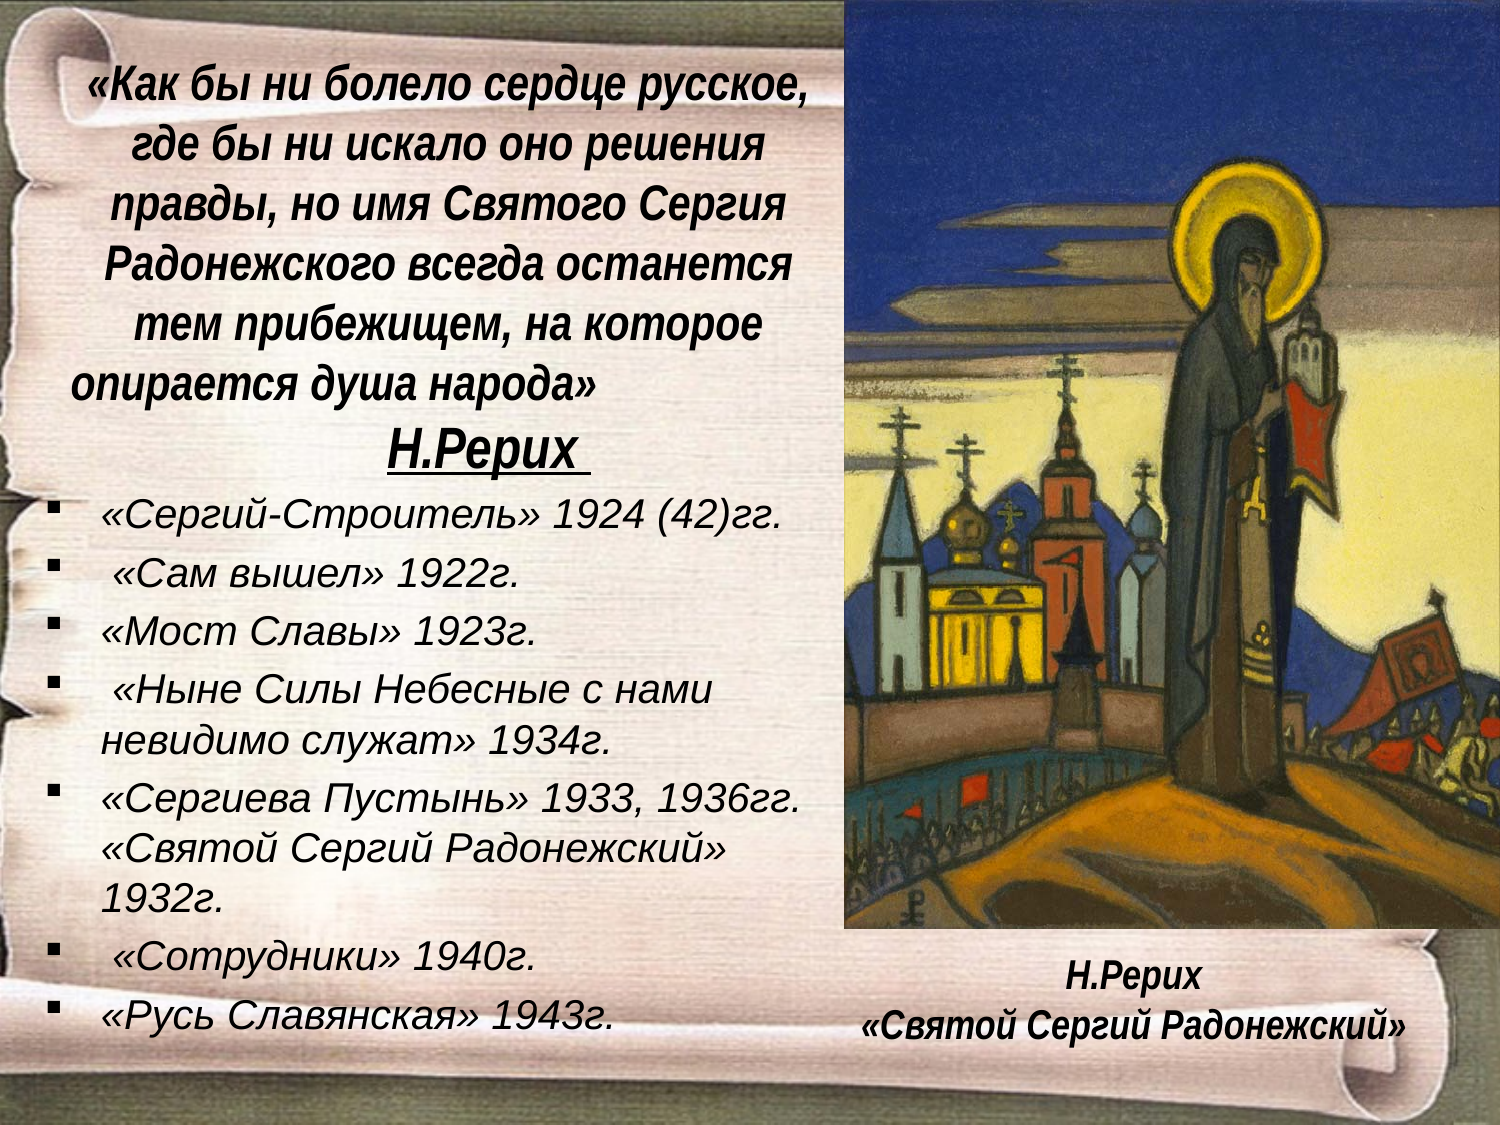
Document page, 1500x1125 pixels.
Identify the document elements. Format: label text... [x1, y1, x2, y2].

text_box «Как бы ни болело сердце русское, где бы ни искало оно решения правды, но имя Святого Сергия Радонежского всегда останется тем прибежищем, на которое опирается душа народа» Н.Рерих [53, 42, 839, 488]
list «Сергий-Строитель» 1924 (42)гг. «Сам вышел» 1922г. «Мост Славы» 1923г. «Ныне Силы Небесные с нами невидимо служат» 1934г. «Сергиева Пустынь» 1933, 1936гг. «Святой Сергий Радонежский» 1932г. «Сотрудники» 1940г. «Русь Славянская» 1943г. [29, 479, 822, 870]
picture [0, 0, 1500, 1125]
text_box Н.Рерих «Святой Сергий Радонежский» [832, 940, 1436, 1056]
